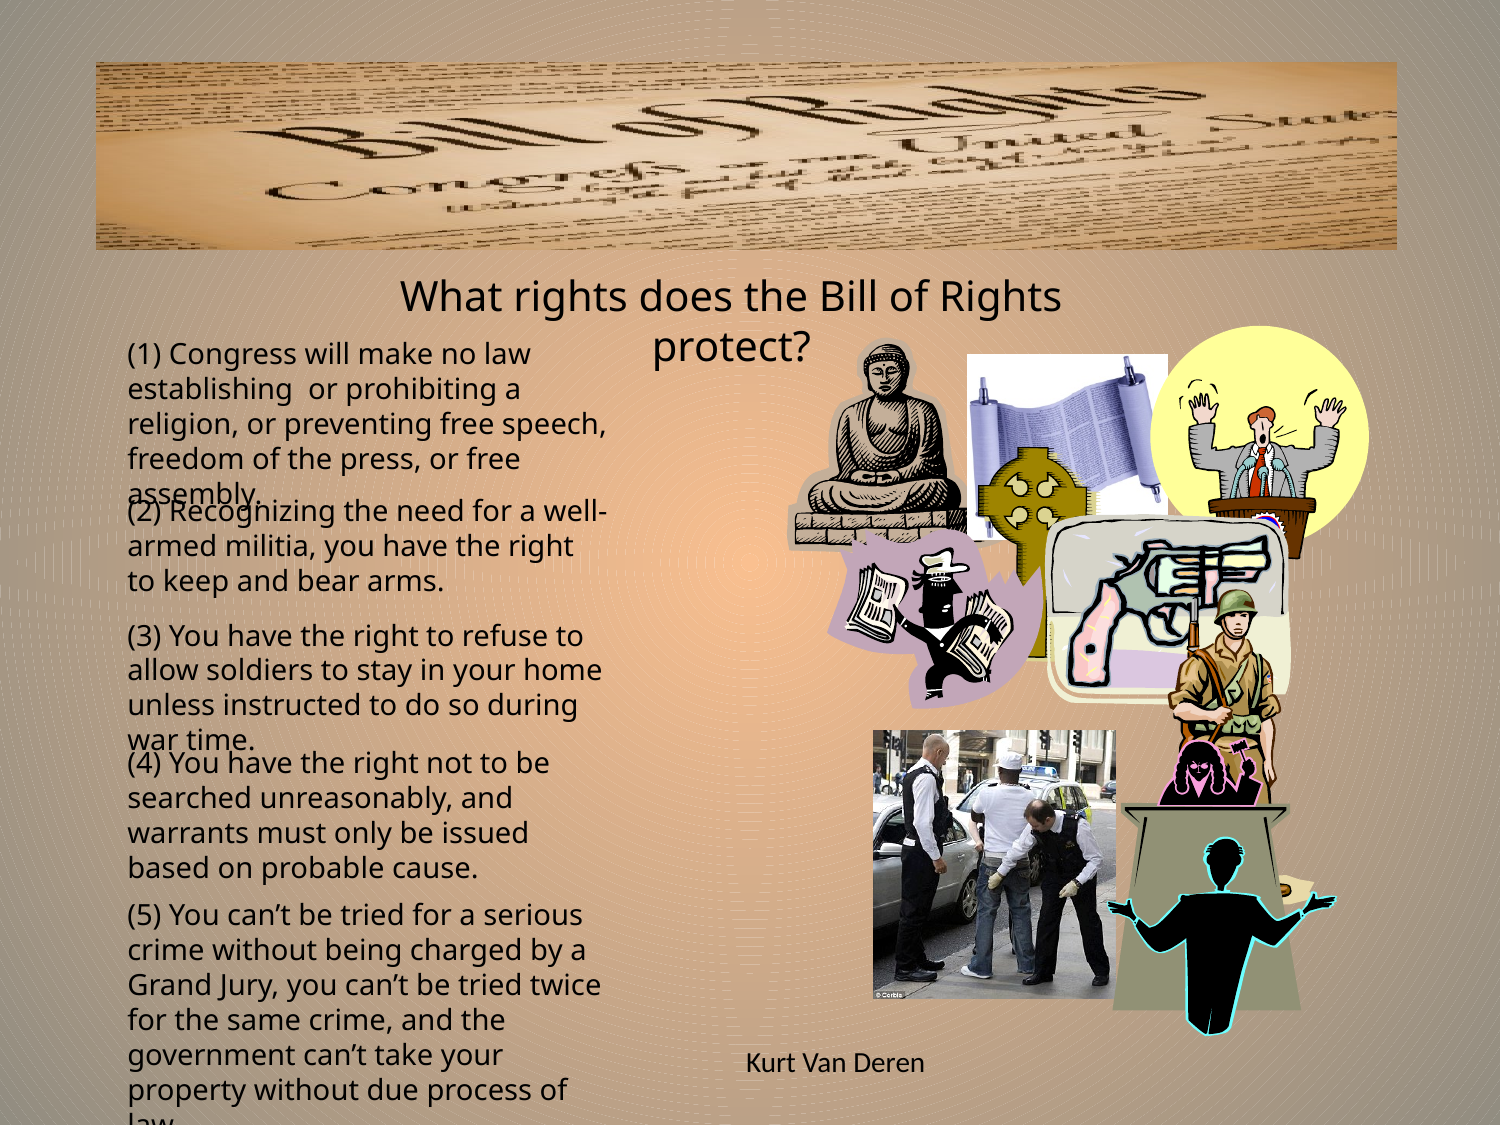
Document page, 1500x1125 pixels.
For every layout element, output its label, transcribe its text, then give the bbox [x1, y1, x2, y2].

text_box (2) Recognizing the need for a well-armed militia, you have the right to keep and bear arms. [112, 484, 625, 605]
picture [786, 325, 1370, 1037]
text_box Kurt Van Deren [731, 1036, 968, 1086]
text_box (4) You have the right not to be searched unreasonably, and warrants must only be issued based on probable cause. [112, 737, 625, 888]
text_box (5) You can’t be tried for a serious crime without being charged by a Grand Jury, you can’t be tried twice for the same crime, and the government can’t take your property without due process of law. [112, 888, 625, 1125]
picture [96, 62, 1397, 251]
text_box (1) Congress will make no law establishing or prohibiting a religion, or preventing free speech, freedom of the press, or free assembly. [112, 328, 650, 518]
text_box (3) You have the right to refuse to allow soldiers to stay in your home unless instructed to do so during war time. [112, 609, 625, 737]
text_box What rights does the Bill of Rights protect? [337, 262, 1125, 378]
